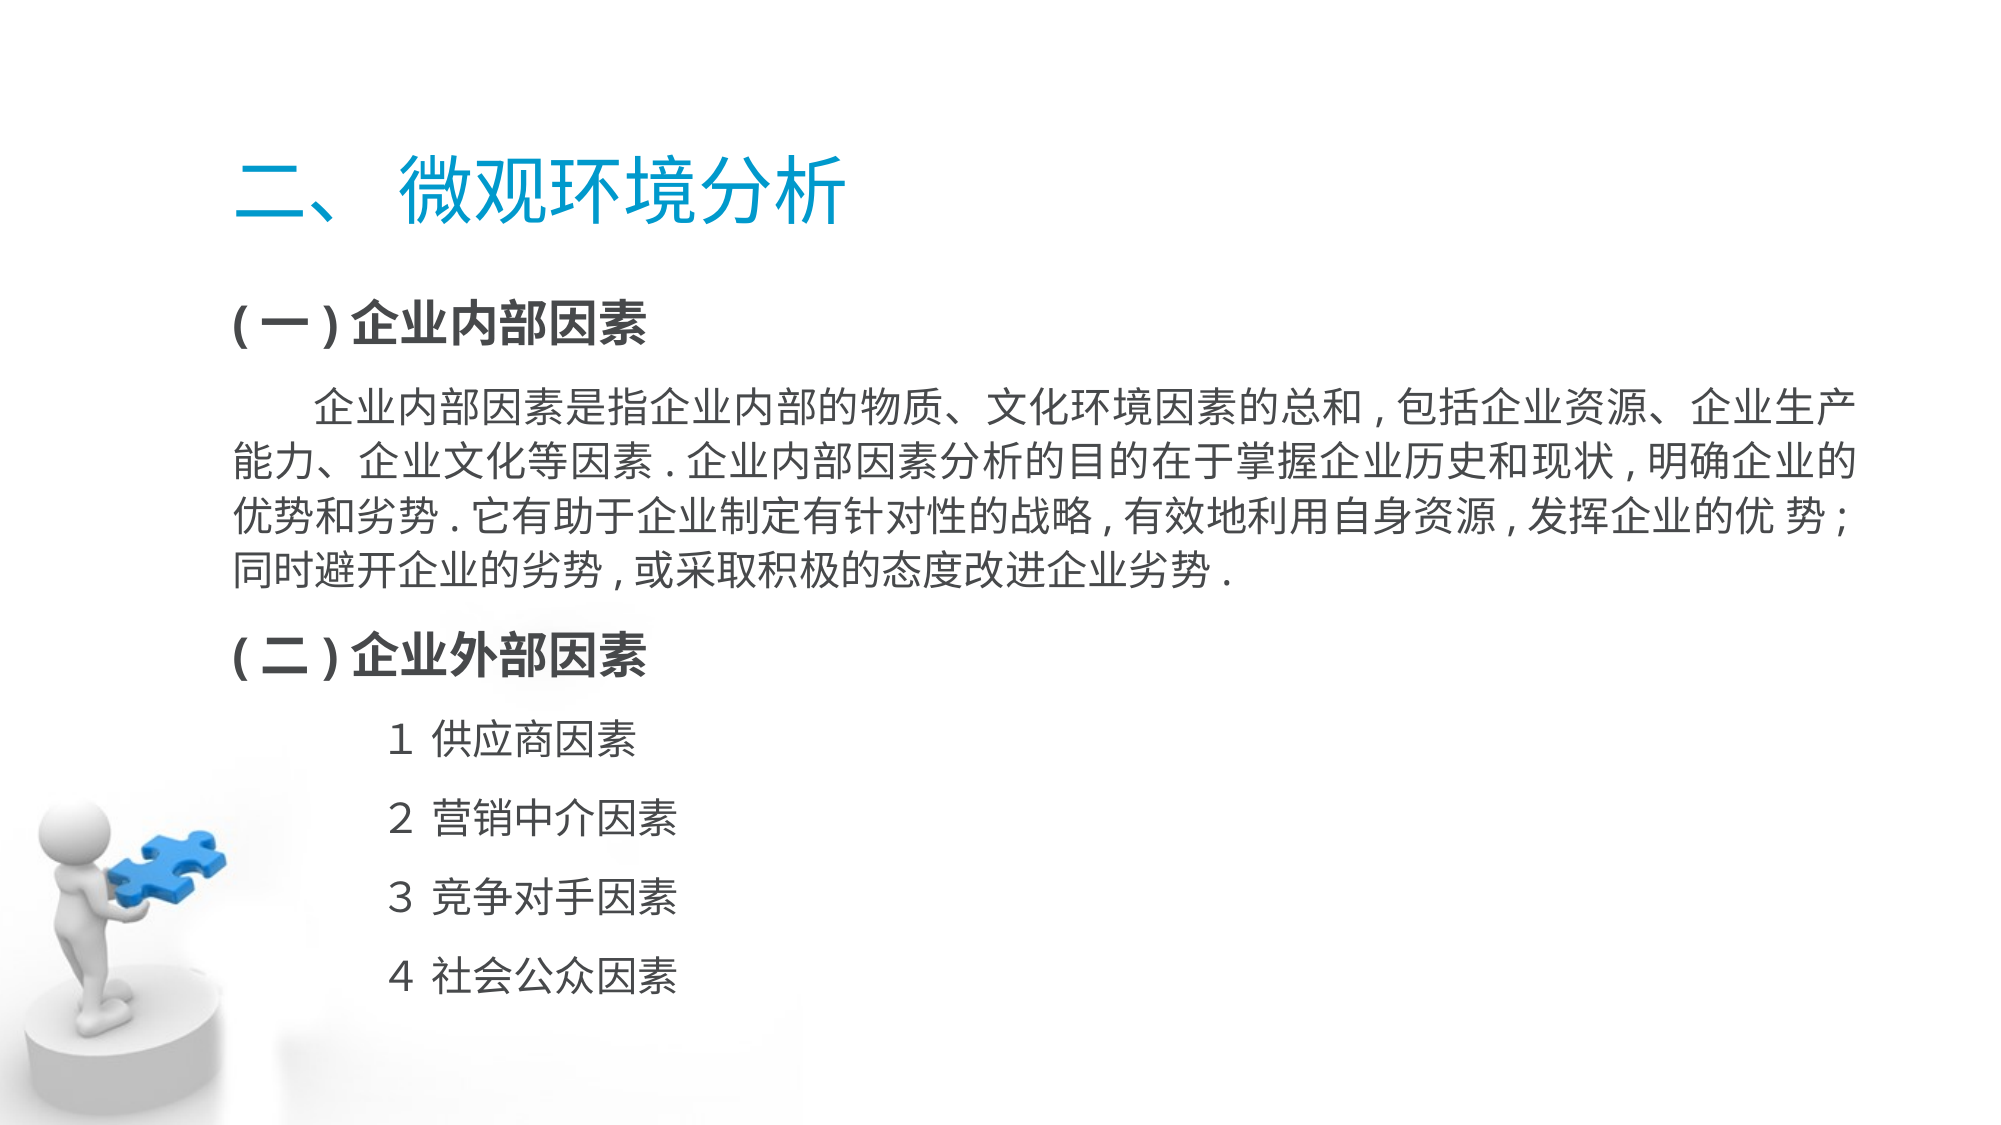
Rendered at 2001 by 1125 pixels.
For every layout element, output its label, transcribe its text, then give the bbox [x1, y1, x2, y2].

title 二、 微观环境分析 [217, 128, 1880, 260]
list (一)企业内部因素 企业内部因素是指企业内部的物质、文化环境因素的总和,包括企业资源、企业生产 能力、企业文化等因素.企业内部因素分析的目的在于掌握企业历史和现状,明确企业的 优势和劣势.它有助于企业制定有针对性的战略,有效地利用自身资源,发挥企业的优 势;同时避开企业的劣势,或采取积极的态度改进企业劣势. (二)企业外部因素 １ 供应商因素 ２ 营销中介因素 ３ 竞争对手因素 ４ 社会公众因素 [217, 278, 1873, 1014]
picture [0, 383, 1296, 1125]
